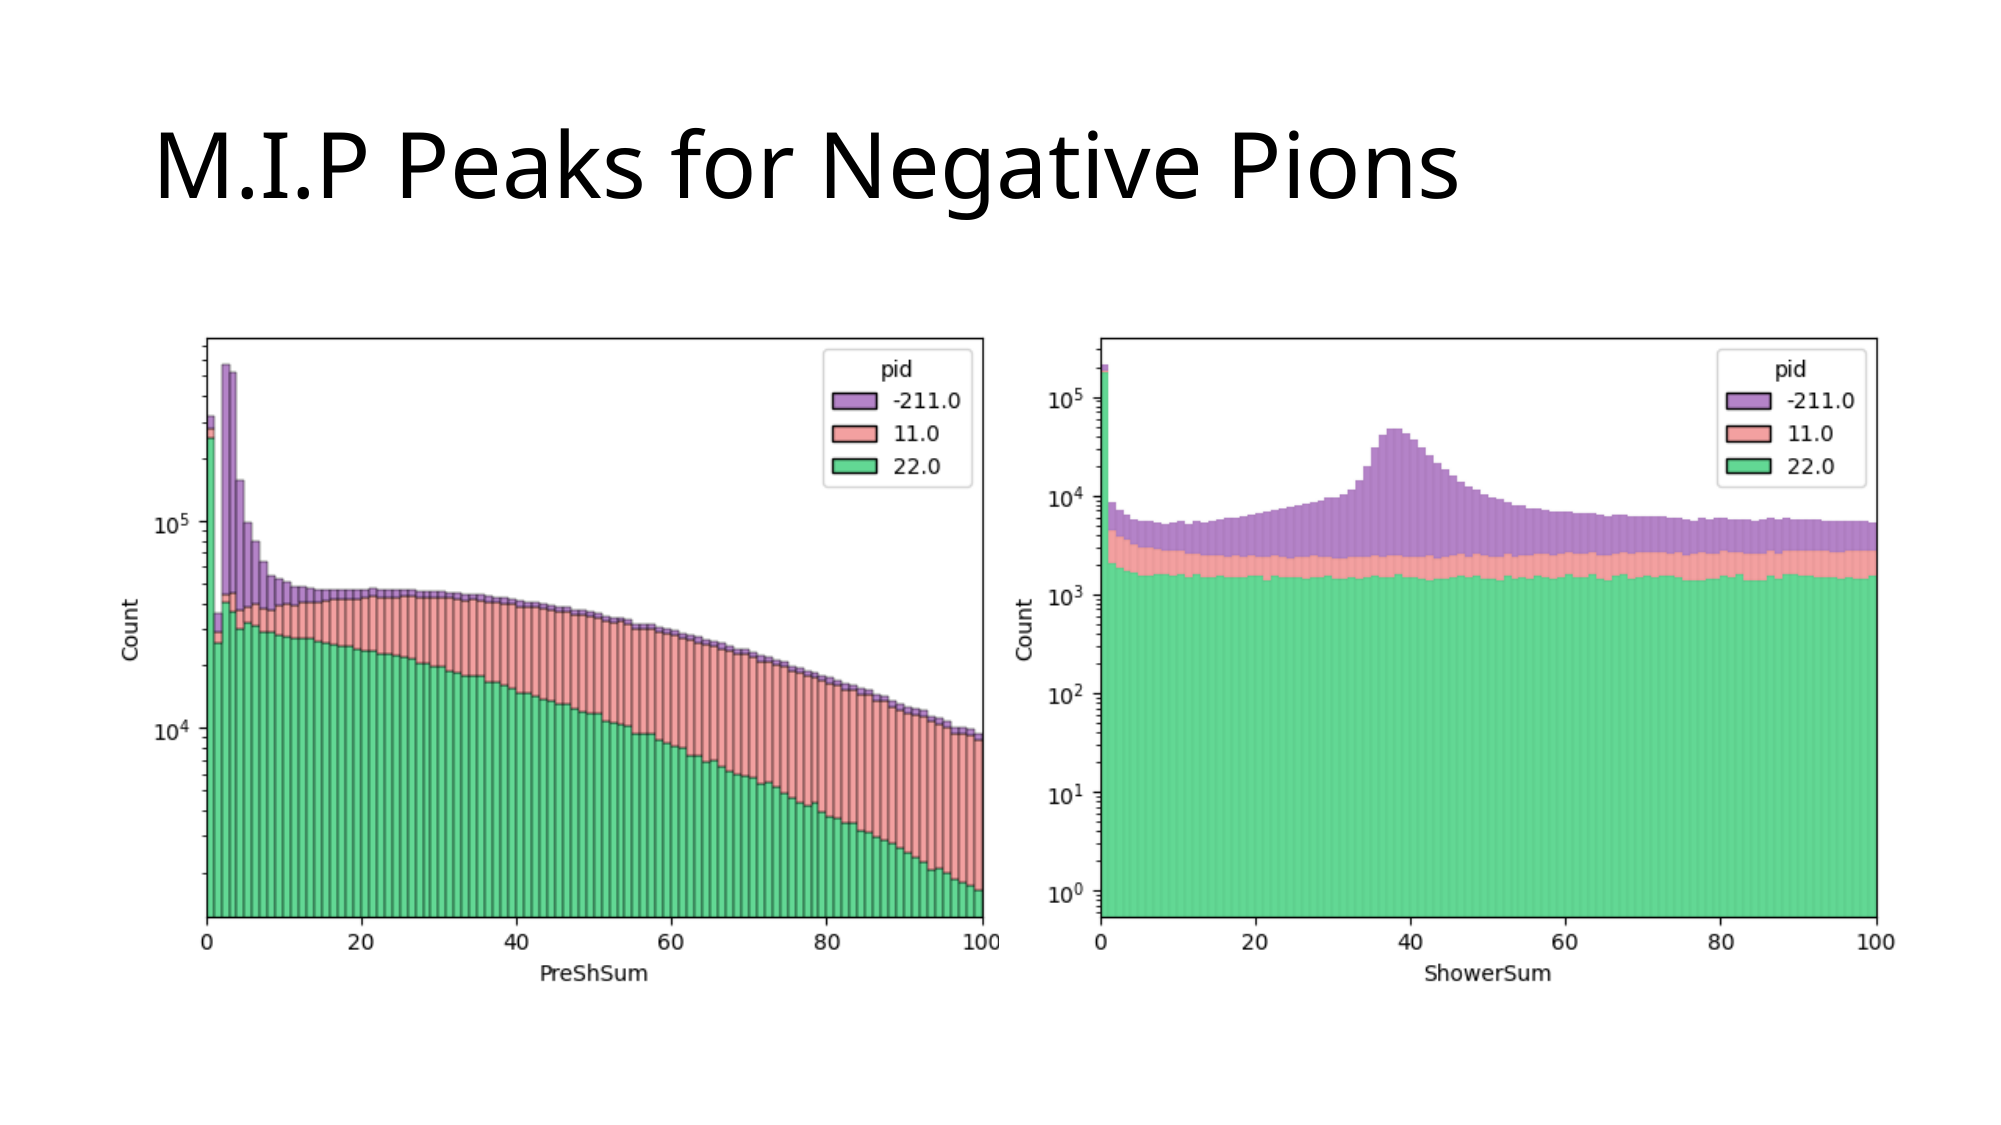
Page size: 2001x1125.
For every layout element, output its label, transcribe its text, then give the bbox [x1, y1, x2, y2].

picture [999, 324, 1912, 1001]
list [105, 324, 999, 1001]
title M.I.P Peaks for Negative Pions [137, 59, 1863, 278]
